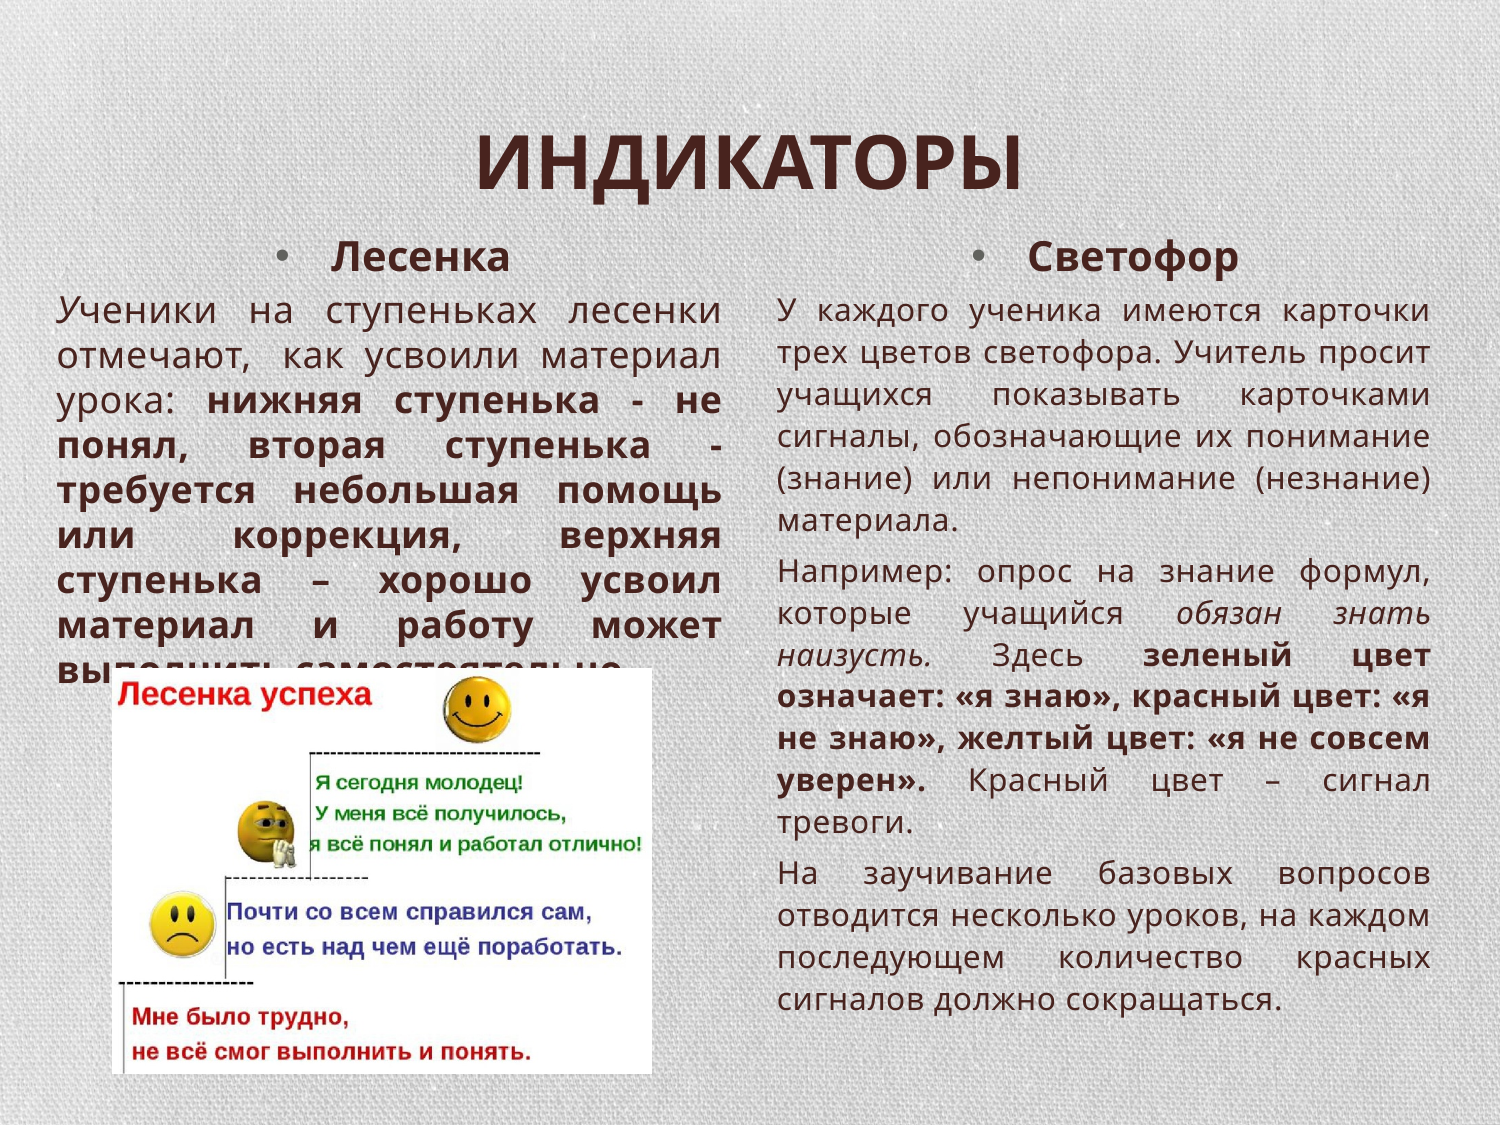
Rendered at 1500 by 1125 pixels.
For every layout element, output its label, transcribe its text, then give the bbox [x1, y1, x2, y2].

title ИНДИКАТОРЫ [45, 37, 1455, 213]
list Светофор [757, 213, 1454, 297]
list У каждого ученика имеются карточки трех цветов светофора. Учитель просит учащихся показывать карточками сигналы, обозначающие их понимание (знание) или непонимание (незнание) материала. Например: опрос на знание формул, которые учащийся обязан знать наизусть. Здесь зеленый цвет означает: «я знаю», красный цвет: «я не знаю», желтый цвет: «я не совсем уверен». Красный цвет – сигнал тревоги. На заучивание базовых вопросов отводится несколько уроков, на каждом последующем количество красных сигналов должно сокращаться. [761, 297, 1448, 1065]
list Ученики на ступеньках лесенки отмечают, как усвоили материал урока: нижняя ступенька - не понял, вторая ступенька - требуется небольшая помощь или коррекция, верхняя ступенька – хорошо усвоил материал и работу может выполнить самостоятельно. [41, 278, 739, 1005]
picture [111, 668, 653, 1074]
list Лесенка [45, 213, 743, 297]
